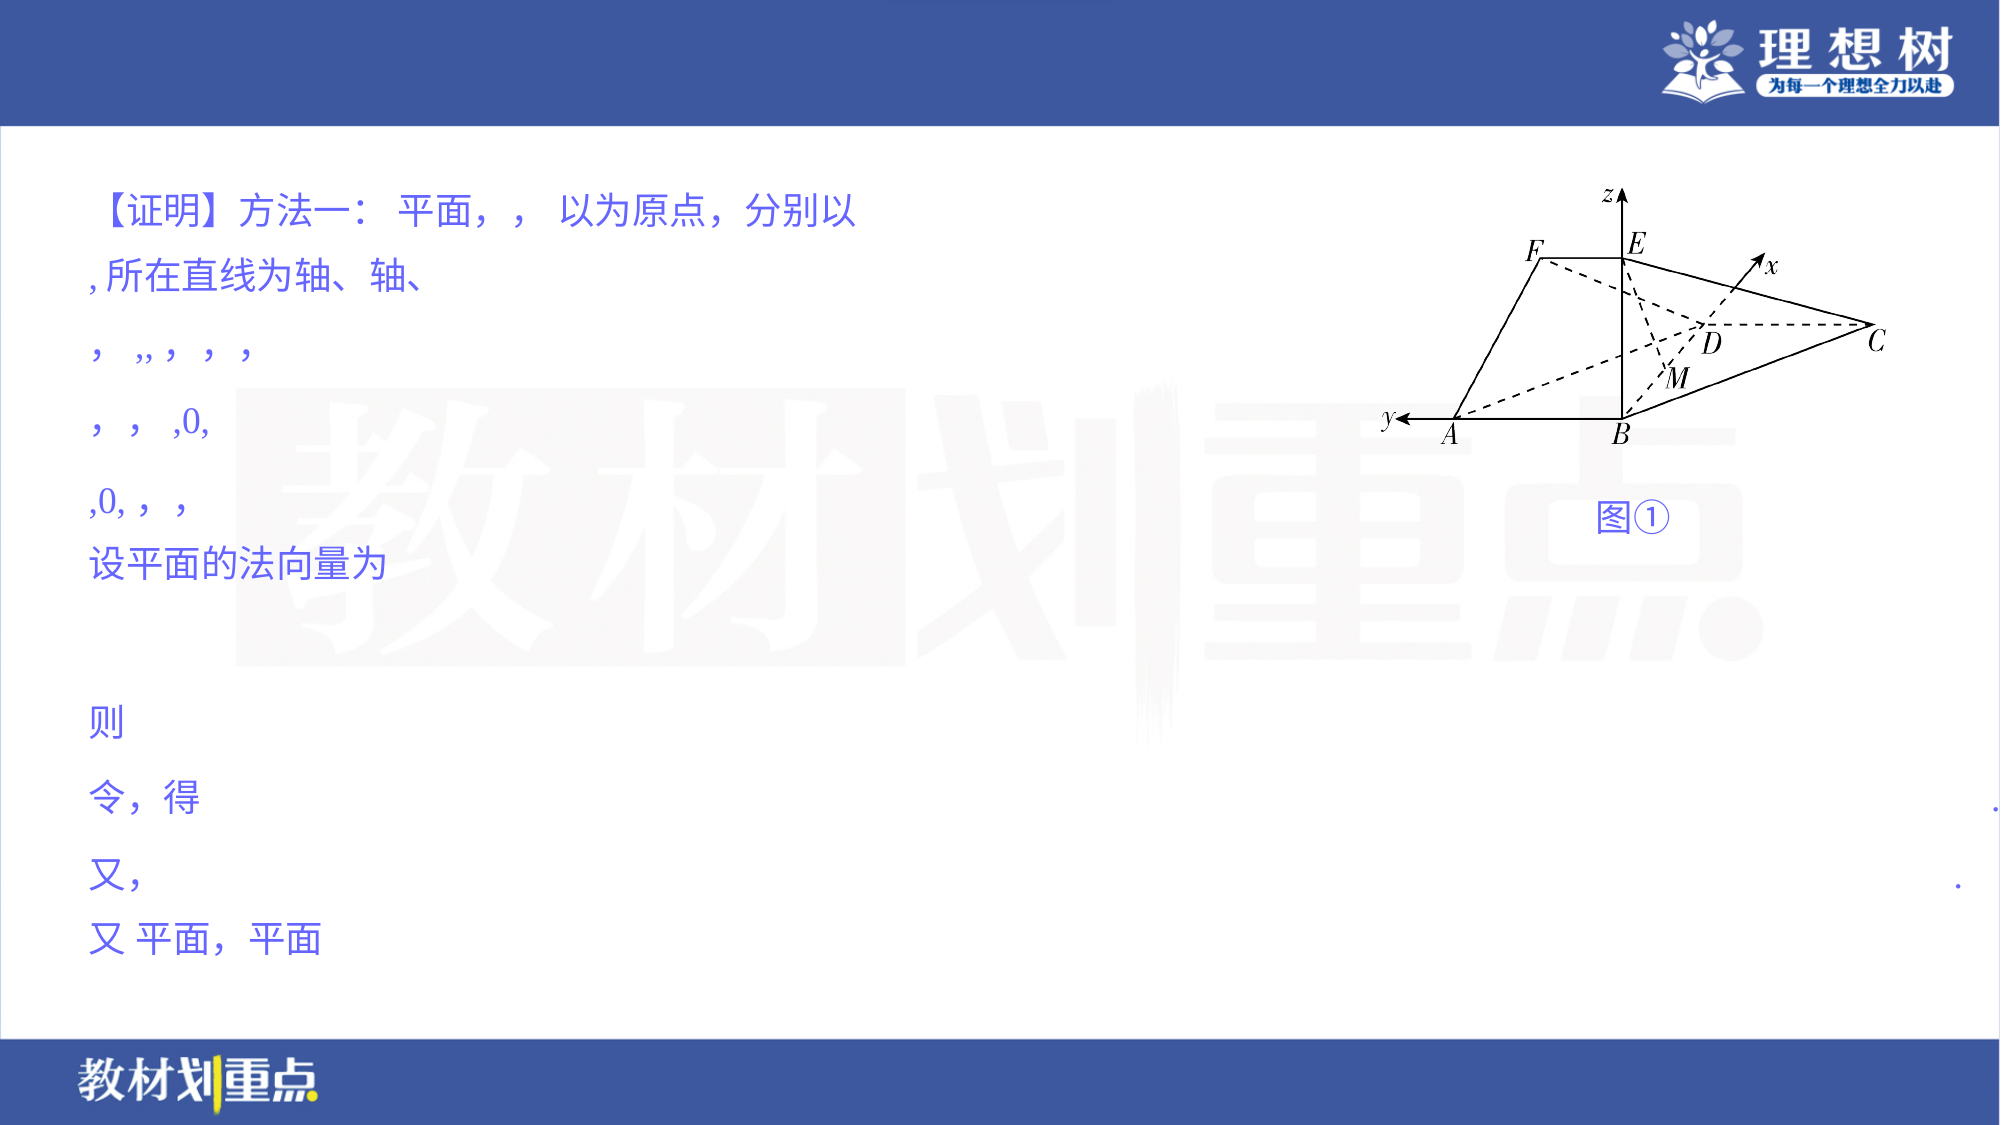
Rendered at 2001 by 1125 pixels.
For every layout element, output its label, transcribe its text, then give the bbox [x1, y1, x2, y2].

text_box 图① [1591, 474, 1676, 601]
picture [0, 0, 2000, 1125]
